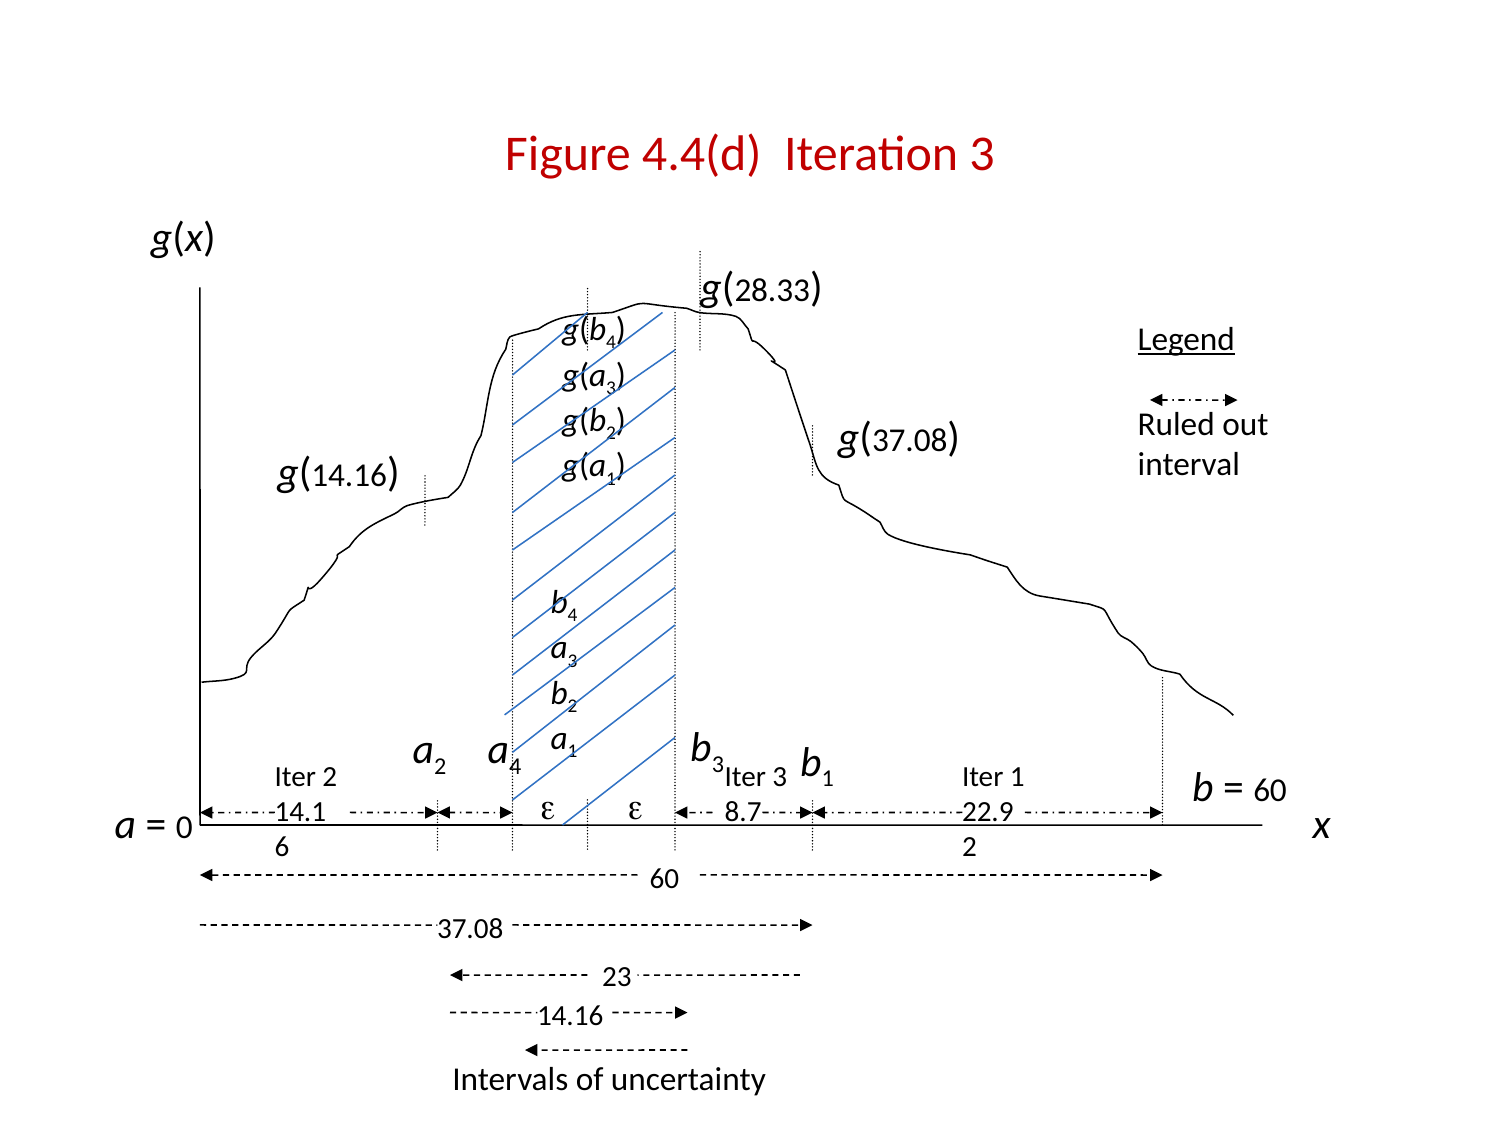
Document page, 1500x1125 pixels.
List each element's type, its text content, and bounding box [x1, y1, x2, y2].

text_box [813, 806, 825, 819]
text_box [1147, 806, 1163, 819]
text_box [803, 807, 813, 818]
text_box [500, 806, 513, 819]
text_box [588, 312, 663, 348]
text_box [668, 1006, 688, 1019]
text_box [661, 305, 1234, 716]
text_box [512, 549, 676, 624]
text_box g(x) [136, 202, 231, 268]
text_box 60 [634, 851, 695, 902]
text_box [1145, 868, 1163, 882]
text_box  [525, 810, 575, 835]
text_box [512, 474, 676, 512]
text_box [199, 868, 215, 882]
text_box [512, 437, 676, 474]
text_box Iter 3 8.7 [709, 749, 803, 835]
text_box 37.08 [422, 901, 519, 952]
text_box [525, 565, 654, 623]
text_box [512, 312, 588, 376]
text_box a4 [472, 714, 507, 787]
text_box x [1297, 789, 1346, 855]
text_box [562, 737, 676, 826]
text_box a2 [397, 714, 462, 787]
text_box b = 60 [1177, 752, 1302, 818]
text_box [512, 512, 676, 549]
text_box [585, 349, 676, 387]
text_box [800, 918, 813, 932]
text_box b3 [680, 712, 739, 785]
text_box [512, 624, 676, 674]
text_box [450, 968, 465, 982]
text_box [512, 674, 676, 801]
text_box b1 [785, 727, 849, 799]
text_box [679, 806, 696, 819]
text_box a = 0 [99, 789, 208, 855]
text_box Iter 2 14.16 [259, 749, 356, 870]
text_box Legend Ruled out interval [1122, 310, 1292, 490]
text_box [437, 806, 455, 819]
text_box 23 [587, 949, 663, 1000]
text_box g(14.16) [262, 437, 450, 503]
text_box g(b4) g(a3) g(b2) g(a1) [547, 299, 661, 311]
text_box 14.16 [522, 989, 619, 1039]
text_box g(37.08) [823, 402, 976, 468]
text_box [527, 1043, 538, 1049]
text_box [420, 806, 437, 819]
text_box Intervals of uncertainty [437, 1049, 925, 1105]
text_box Iter 1 22.92 [947, 749, 1044, 870]
text_box g(28.33) [685, 252, 838, 318]
text_box [1225, 393, 1238, 407]
text_box [199, 806, 213, 819]
text_box [201, 348, 506, 692]
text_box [512, 387, 676, 437]
title Figure 4.4(d) Iteration 3 [112, 99, 1388, 200]
text_box [1149, 393, 1168, 407]
